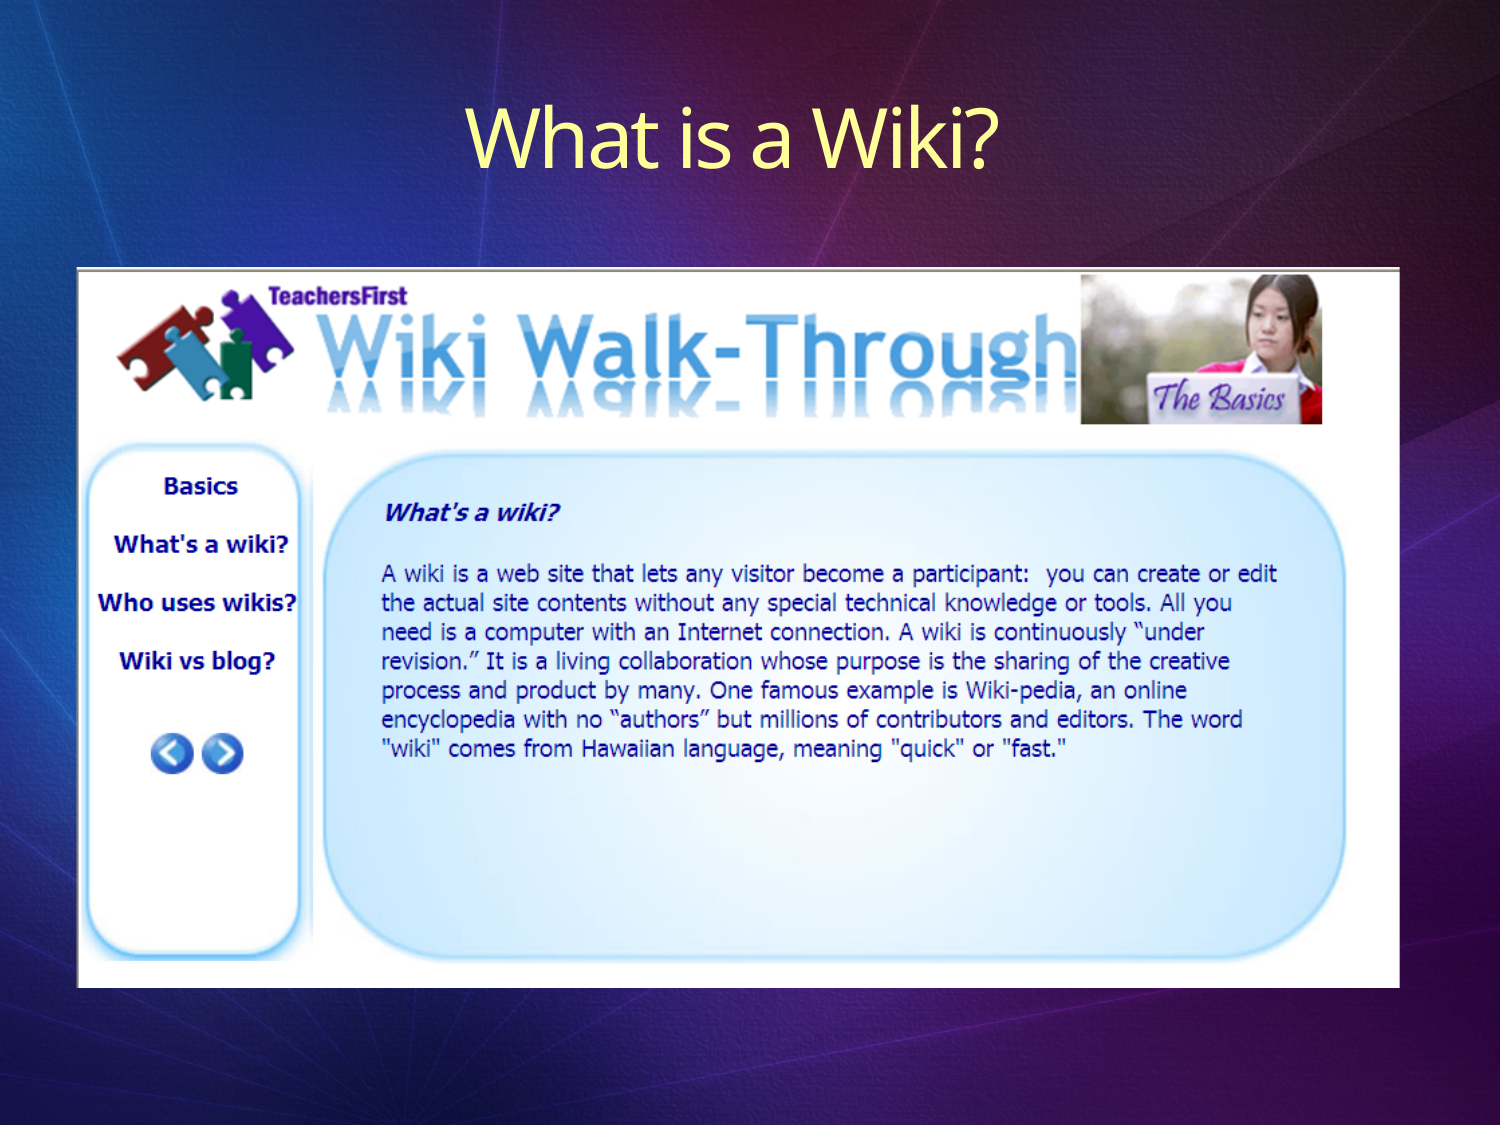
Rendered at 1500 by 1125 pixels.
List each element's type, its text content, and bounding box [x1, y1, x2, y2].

picture [0, 0, 1500, 1125]
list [76, 266, 1400, 988]
text_box What is a Wiki? [449, 78, 1016, 193]
